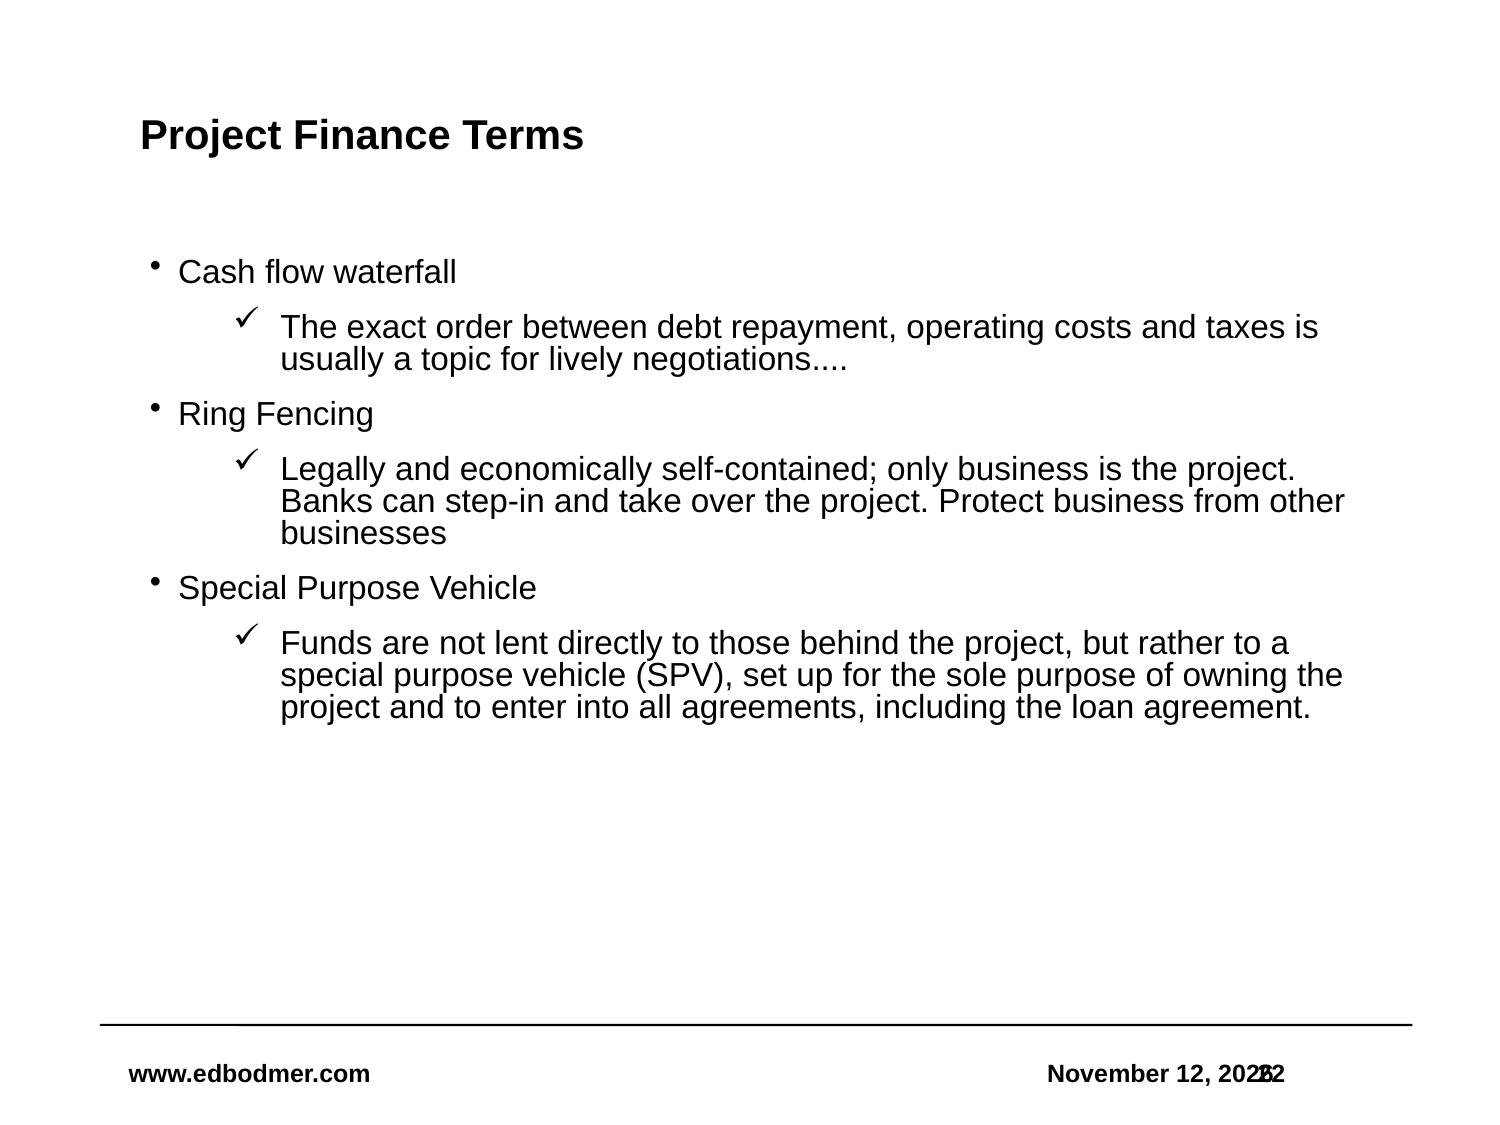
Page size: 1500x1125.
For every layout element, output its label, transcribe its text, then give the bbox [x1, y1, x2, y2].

title Project Finance Terms [124, 99, 1288, 226]
list Cash flow waterfall The exact order between debt repayment, operating costs and taxes is usually a topic for lively negotiations.... Ring Fencing Legally and economically self-contained; only business is the project. Banks can step-in and take over the project. Protect business from other businesses Special Purpose Vehicle Funds are not lent directly to those behind the project, but rather to a special purpose vehicle (SPV), set up for the sole purpose of owning the project and to enter into all agreements, including the loan agreement. [124, 249, 1376, 1001]
